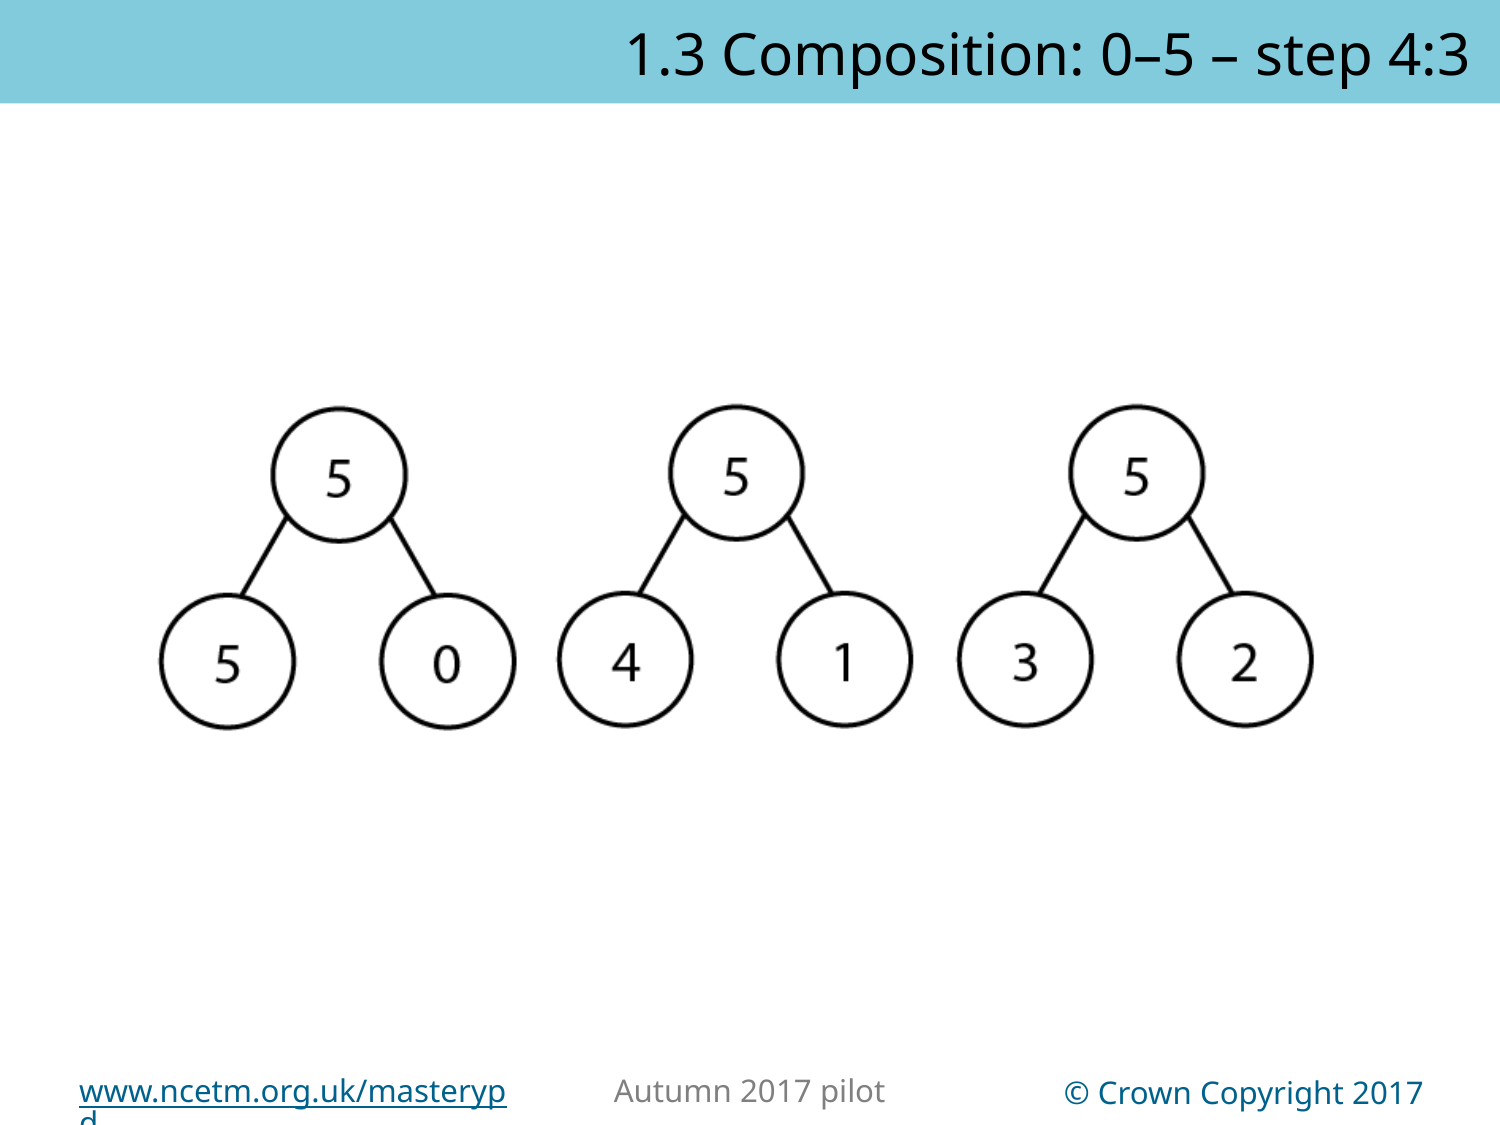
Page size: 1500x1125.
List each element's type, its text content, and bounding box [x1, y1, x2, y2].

list 1.3 Composition: 0–5 – step 4:3 [0, 0, 1500, 104]
picture [123, 385, 1341, 758]
